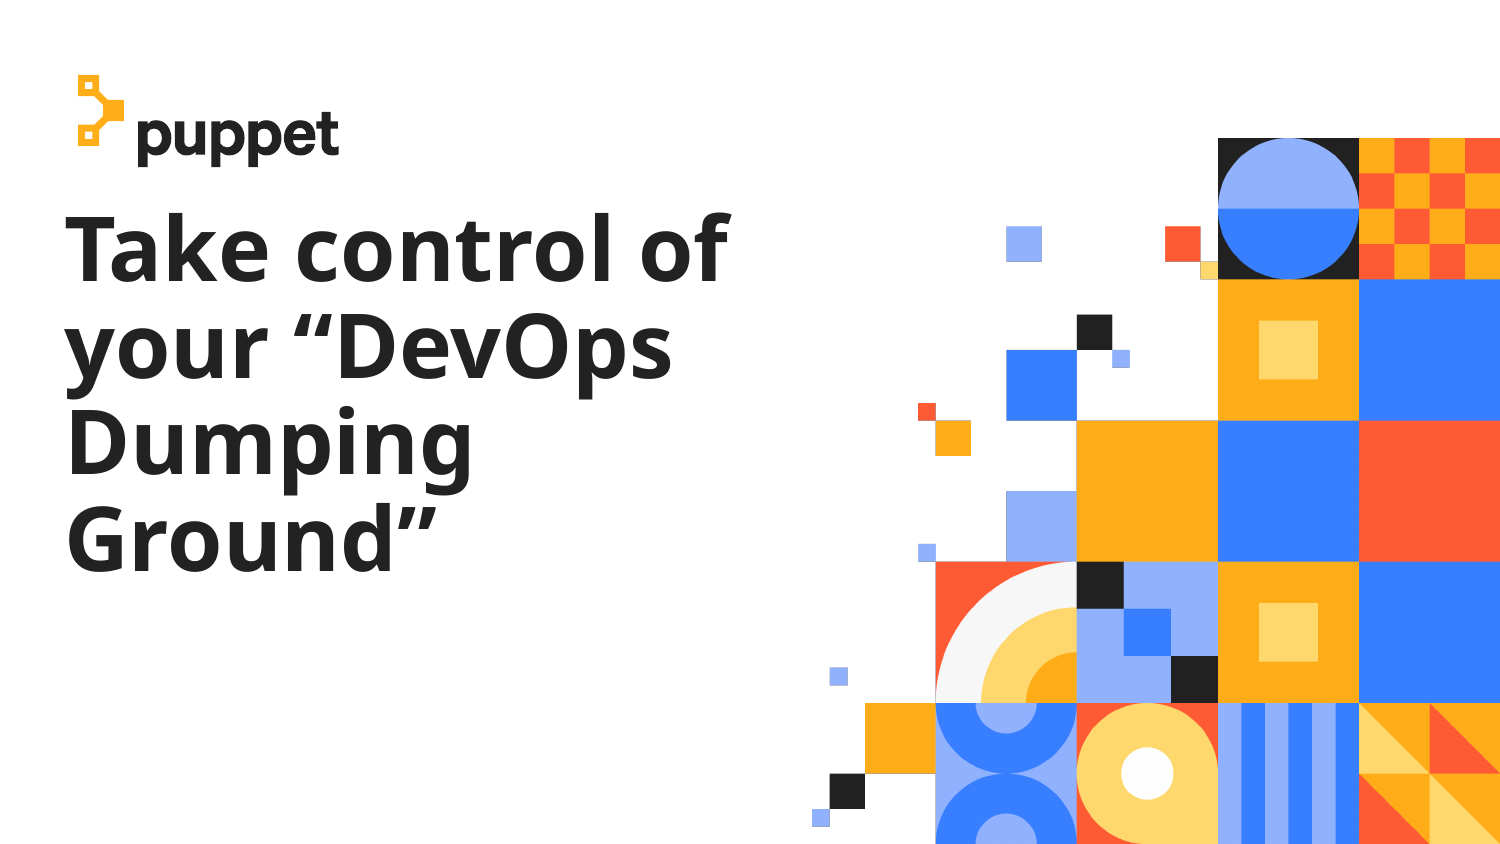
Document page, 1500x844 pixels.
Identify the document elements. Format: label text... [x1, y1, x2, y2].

title Take control of your “DevOps Dumping Ground” [0, 239, 903, 592]
picture [812, 138, 1500, 844]
